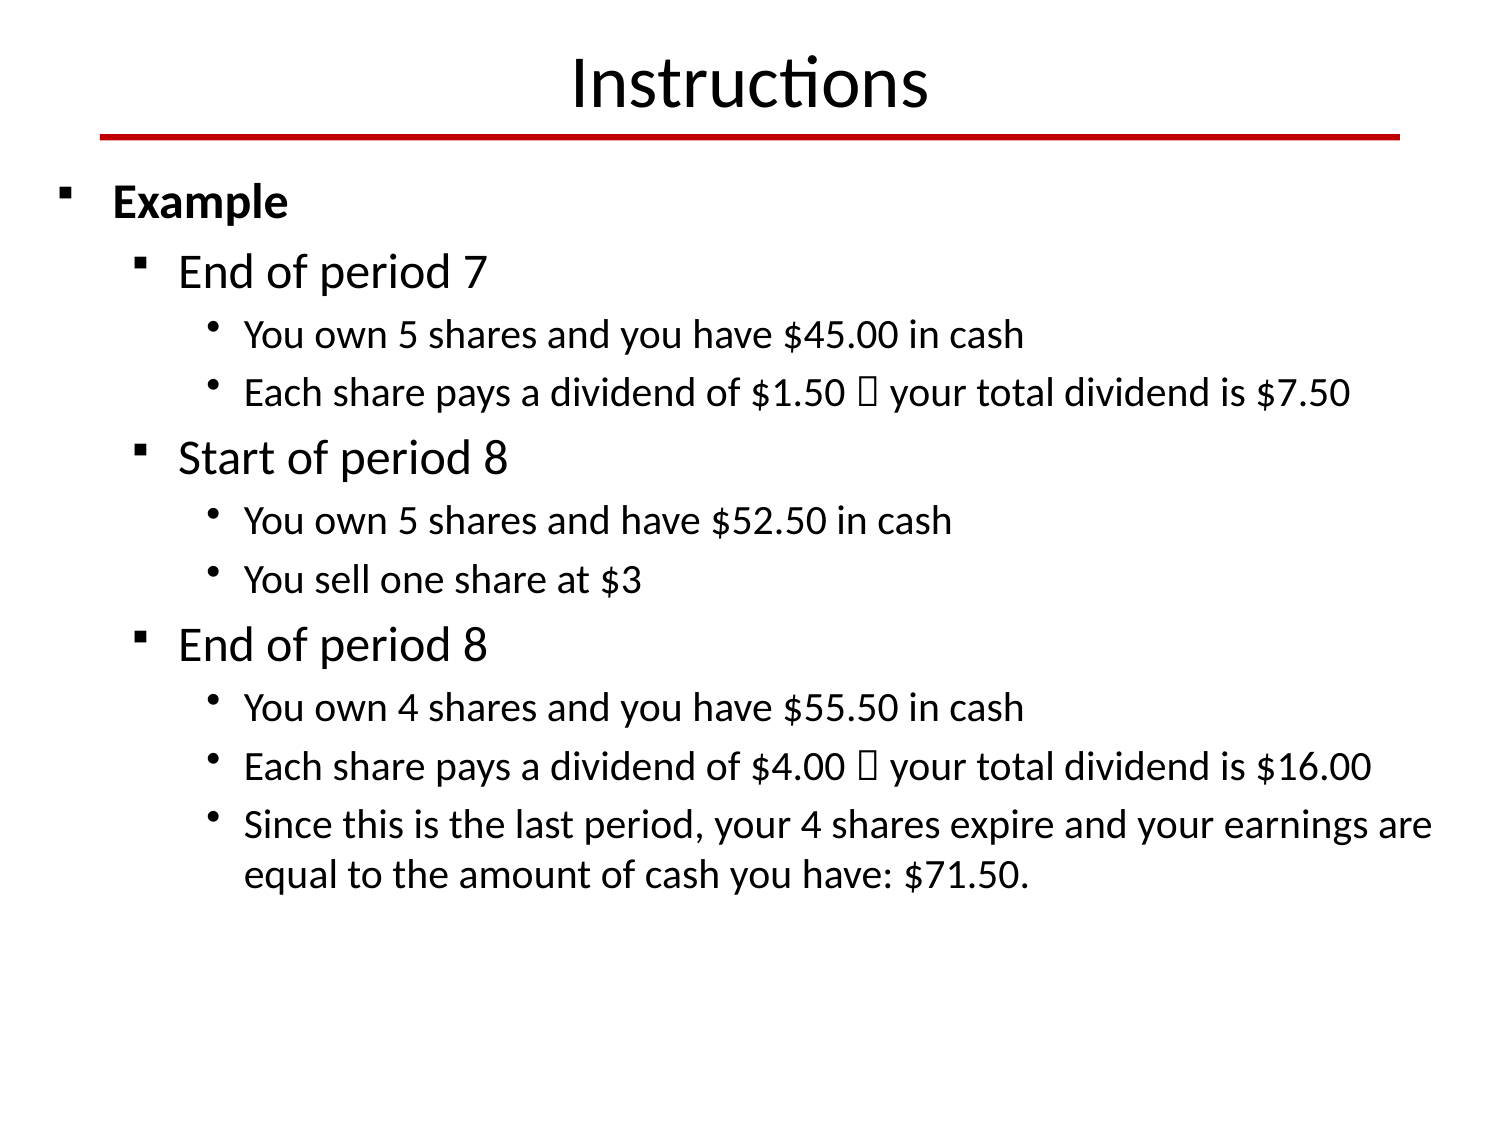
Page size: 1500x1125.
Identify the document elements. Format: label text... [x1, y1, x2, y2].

list Example End of period 7 You own 5 shares and you have $45.00 in cash Each share pays a dividend of $1.50  your total dividend is $7.50 Start of period 8 You own 5 shares and have $52.50 in cash You sell one share at $3 End of period 8 You own 4 shares and you have $55.50 in cash Each share pays a dividend of $4.00  your total dividend is $16.00 Since this is the last period, your 4 shares expire and your earnings are equal to the amount of cash you have: $71.50. [41, 160, 1459, 1071]
title Instructions [75, 19, 1425, 136]
